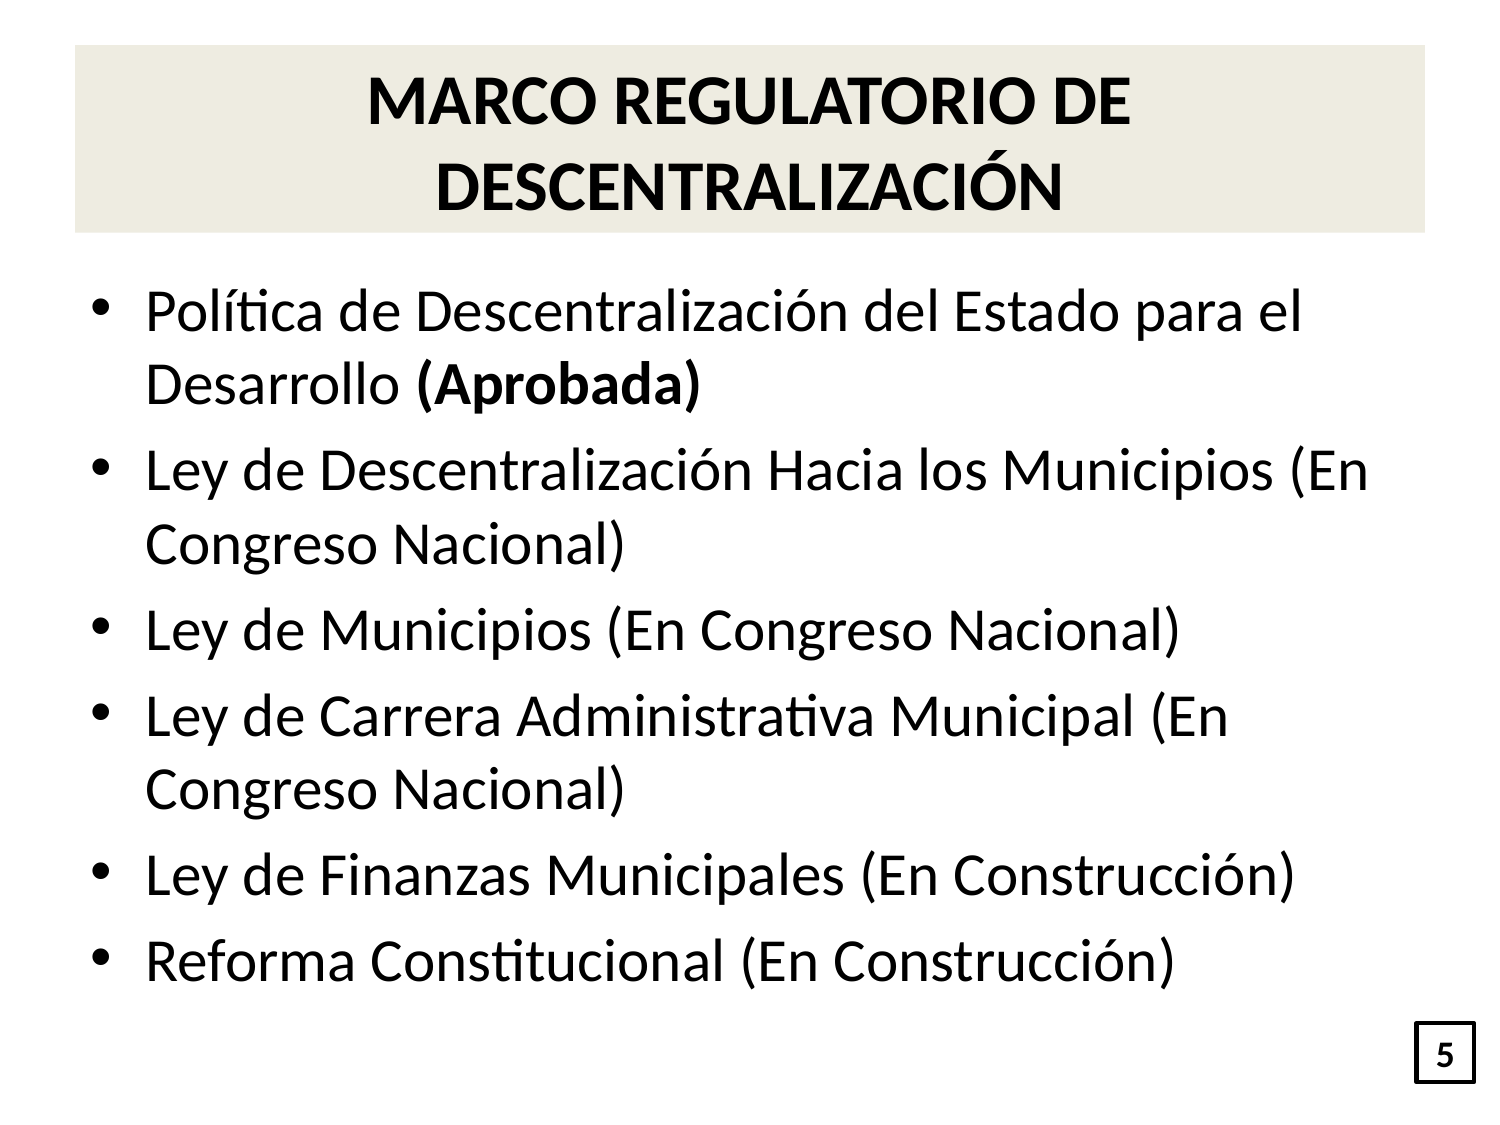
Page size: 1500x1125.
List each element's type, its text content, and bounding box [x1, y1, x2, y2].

list Política de Descentralización del Estado para el Desarrollo (Aprobada) Ley de Descentralización Hacia los Municipios (En Congreso Nacional) Ley de Municipios (En Congreso Nacional) Ley de Carrera Administrativa Municipal (En Congreso Nacional) Ley de Finanzas Municipales (En Construcción) Reforma Constitucional (En Construcción) [75, 262, 1425, 1005]
title MARCO REGULATORIO DE DESCENTRALIZACIÓN [75, 45, 1425, 233]
text_box 5 [1414, 1021, 1476, 1084]
